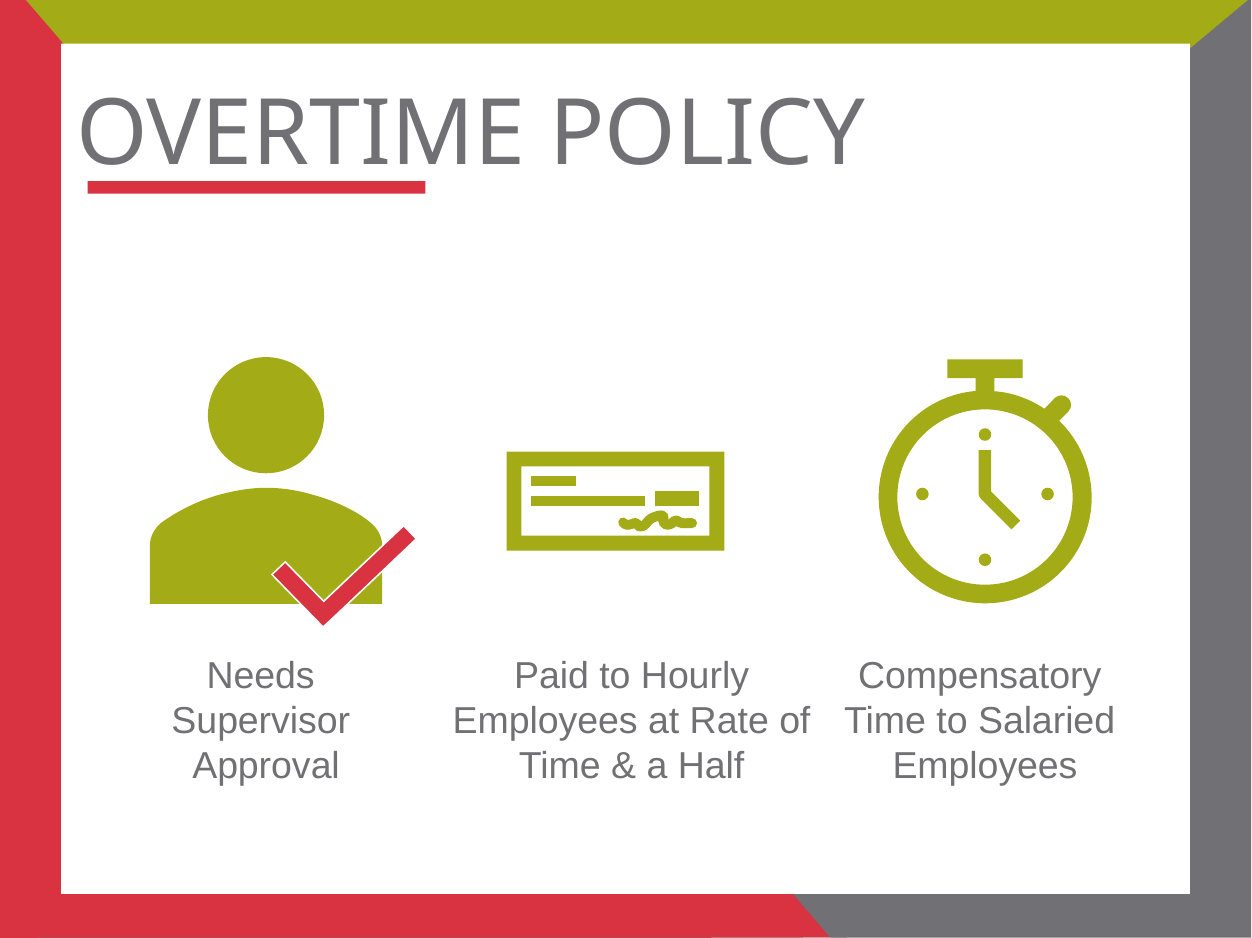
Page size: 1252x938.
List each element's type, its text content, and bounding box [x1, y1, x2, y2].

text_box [91, 305, 441, 656]
title OVERTIME POLICY [61, 50, 1177, 207]
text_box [496, 382, 735, 620]
text_box Paid to Hourly Employees at Rate of Time & a Half [425, 643, 778, 794]
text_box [834, 330, 1136, 632]
text_box Needs Supervisor Approval [59, 643, 425, 794]
text_box Compensatory Time to Salaried Employees [778, 643, 1192, 794]
